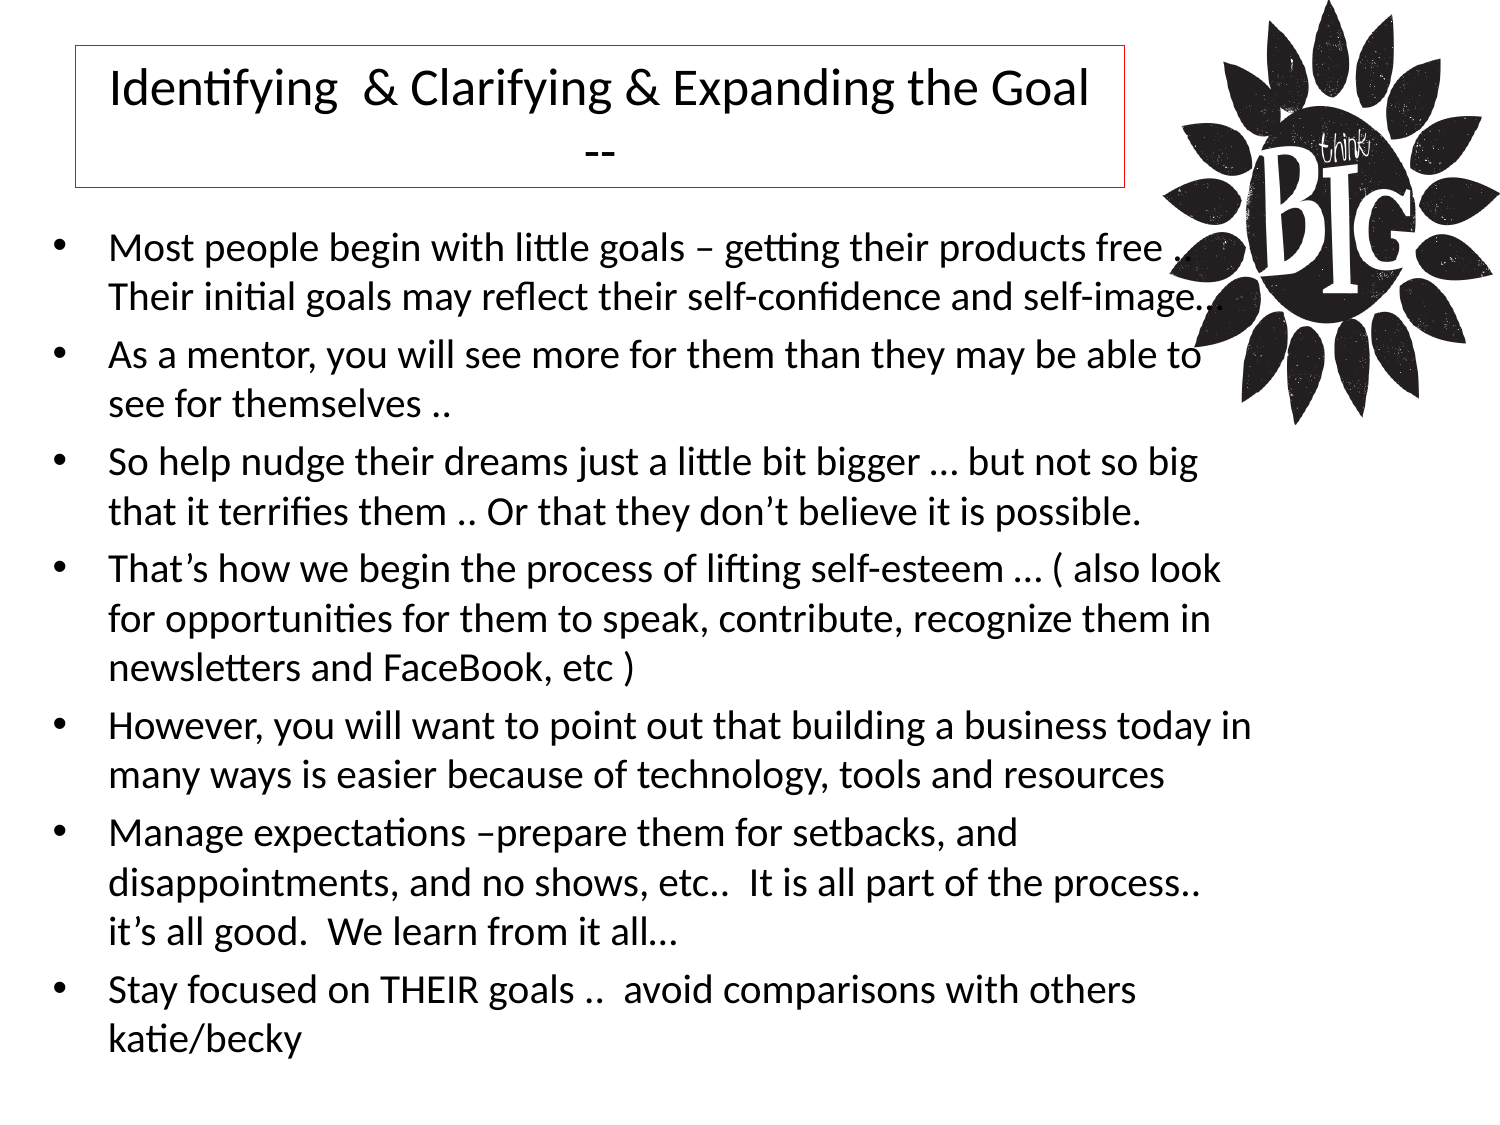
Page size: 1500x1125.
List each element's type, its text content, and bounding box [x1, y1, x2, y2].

title Identifying & Clarifying & Expanding the Goal -- [75, 45, 1125, 188]
picture [1162, 0, 1500, 426]
list Most people begin with little goals – getting their products free .. Their initial goals may reflect their self-confidence and self-image… As a mentor, you will see more for them than they may be able to see for themselves .. So help nudge their dreams just a little bit bigger … but not so big that it terrifies them .. Or that they don’t believe it is possible. That’s how we begin the process of lifting self-esteem … ( also look for opportunities for them to speak, contribute, recognize them in newsletters and FaceBook, etc ) However, you will want to point out that building a business today in many ways is easier because of technology, tools and resources Manage expectations –prepare them for setbacks, and disappointments, and no shows, etc.. It is all part of the process.. it’s all good. We learn from it all… Stay focused on THEIR goals .. avoid comparisons with others katie/becky [37, 212, 1275, 1075]
